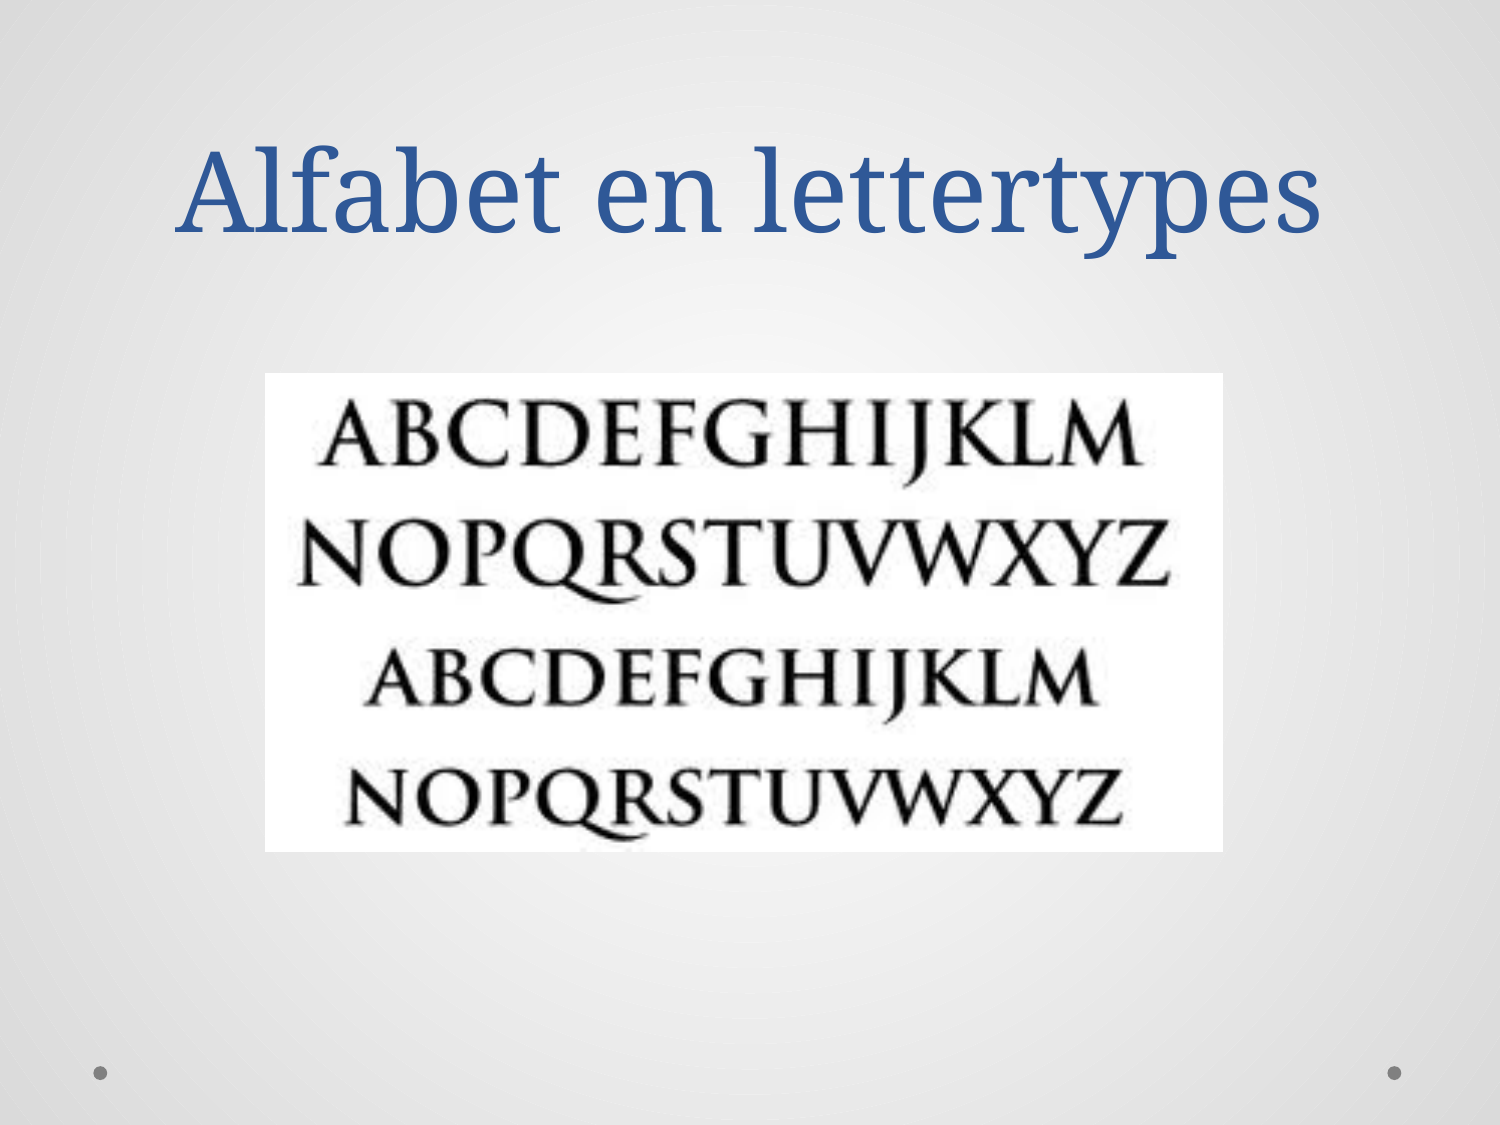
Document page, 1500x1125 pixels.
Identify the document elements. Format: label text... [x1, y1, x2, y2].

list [265, 373, 1223, 853]
title Alfabet en lettertypes [75, 0, 1425, 263]
